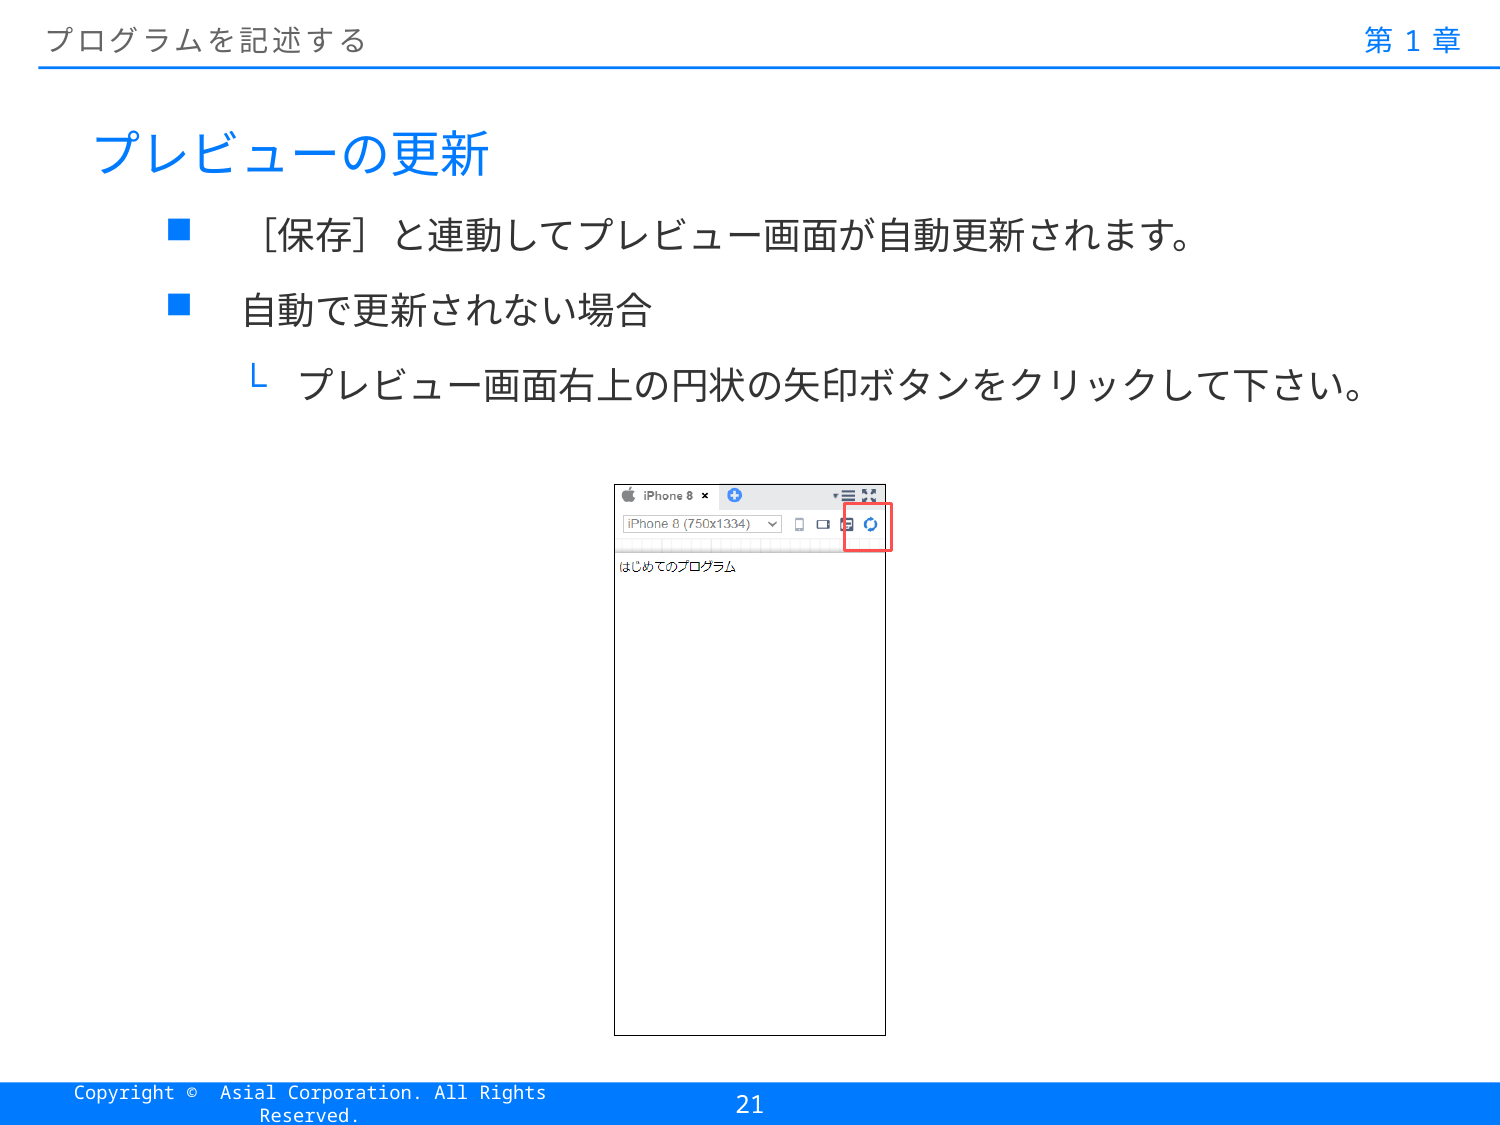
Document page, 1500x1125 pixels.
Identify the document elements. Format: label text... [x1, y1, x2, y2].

picture [614, 483, 886, 1037]
list プレビューの更新 ［保存］と連動してプレビュー画面が自動更新されます。 自動で更新されない場合 プレビュー画面右上の円状の矢印ボタンをクリックして下さい。 [75, 84, 1425, 988]
slide_number 21 [581, 1075, 919, 1125]
list 第1章 [702, 7, 1477, 72]
title プログラムを記述する [29, 7, 702, 72]
